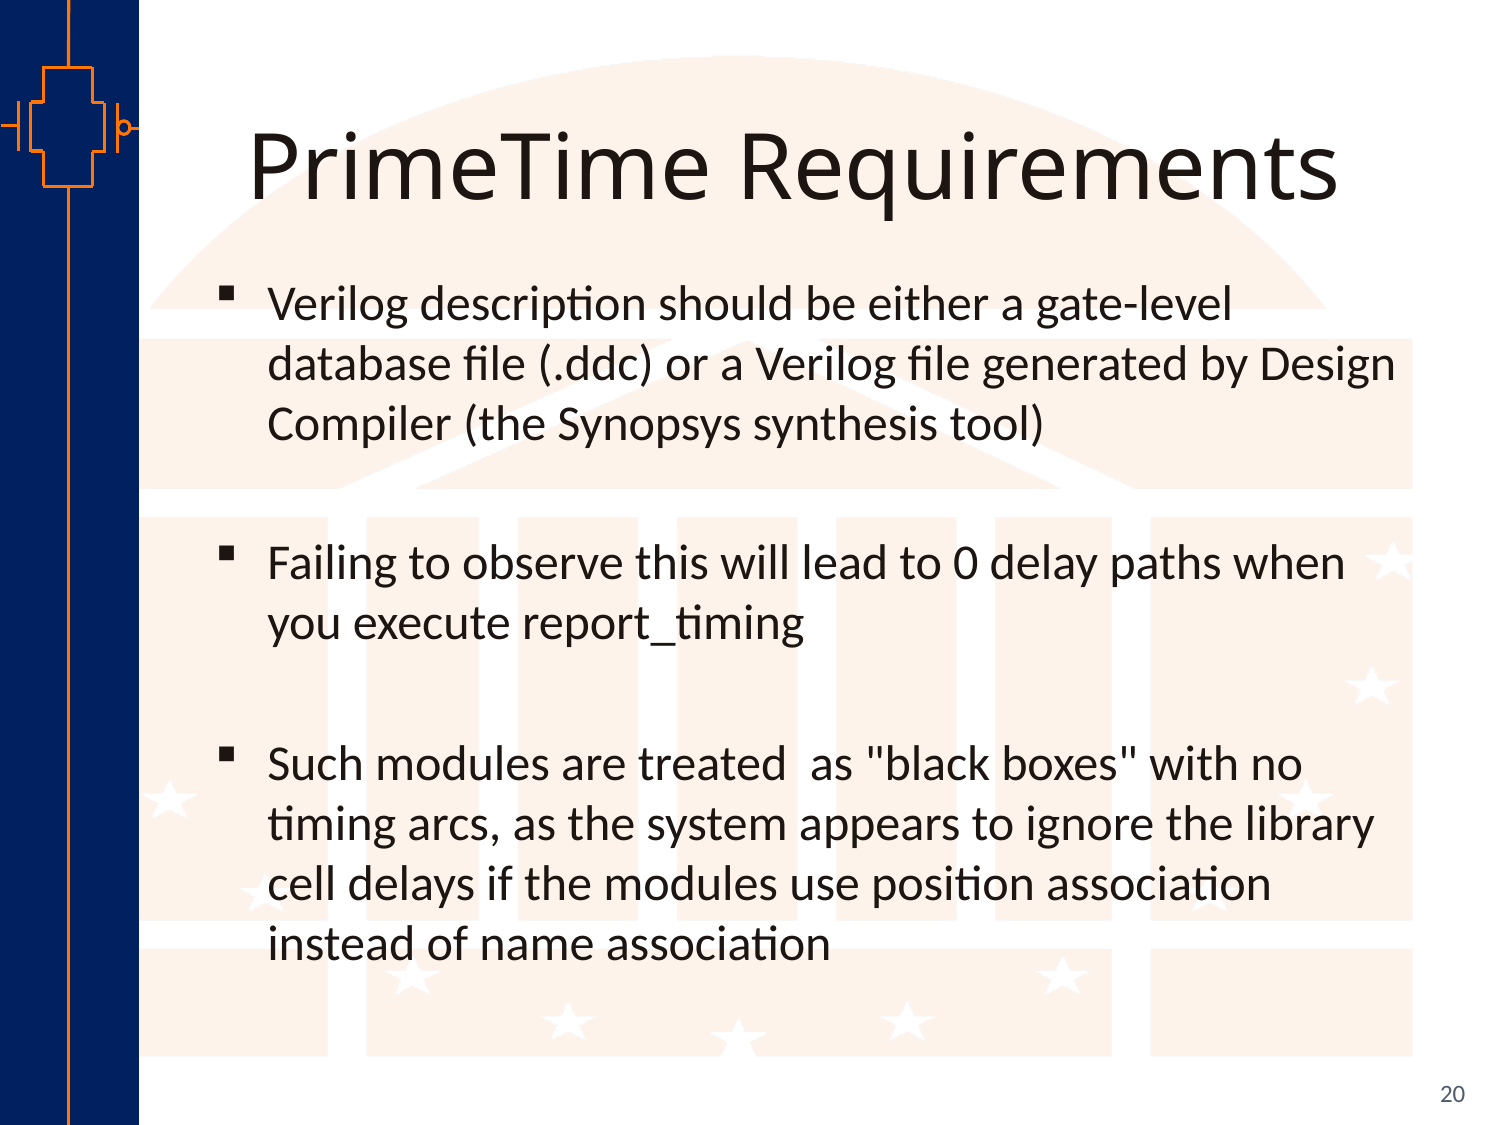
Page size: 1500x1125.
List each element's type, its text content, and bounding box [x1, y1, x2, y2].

title PrimeTime Requirements [199, 37, 1388, 226]
list Verilog description should be either a gate-level database file (.ddc) or a Verilog file generated by Design Compiler (the Synopsys synthesis tool) Failing to observe this will lead to 0 delay paths when you execute report_timing Such modules are treated as "black boxes" with no timing arcs, as the system appears to ignore the library cell delays if the modules use position association instead of name association [199, 262, 1426, 988]
slide_number 20 [1425, 1062, 1488, 1123]
